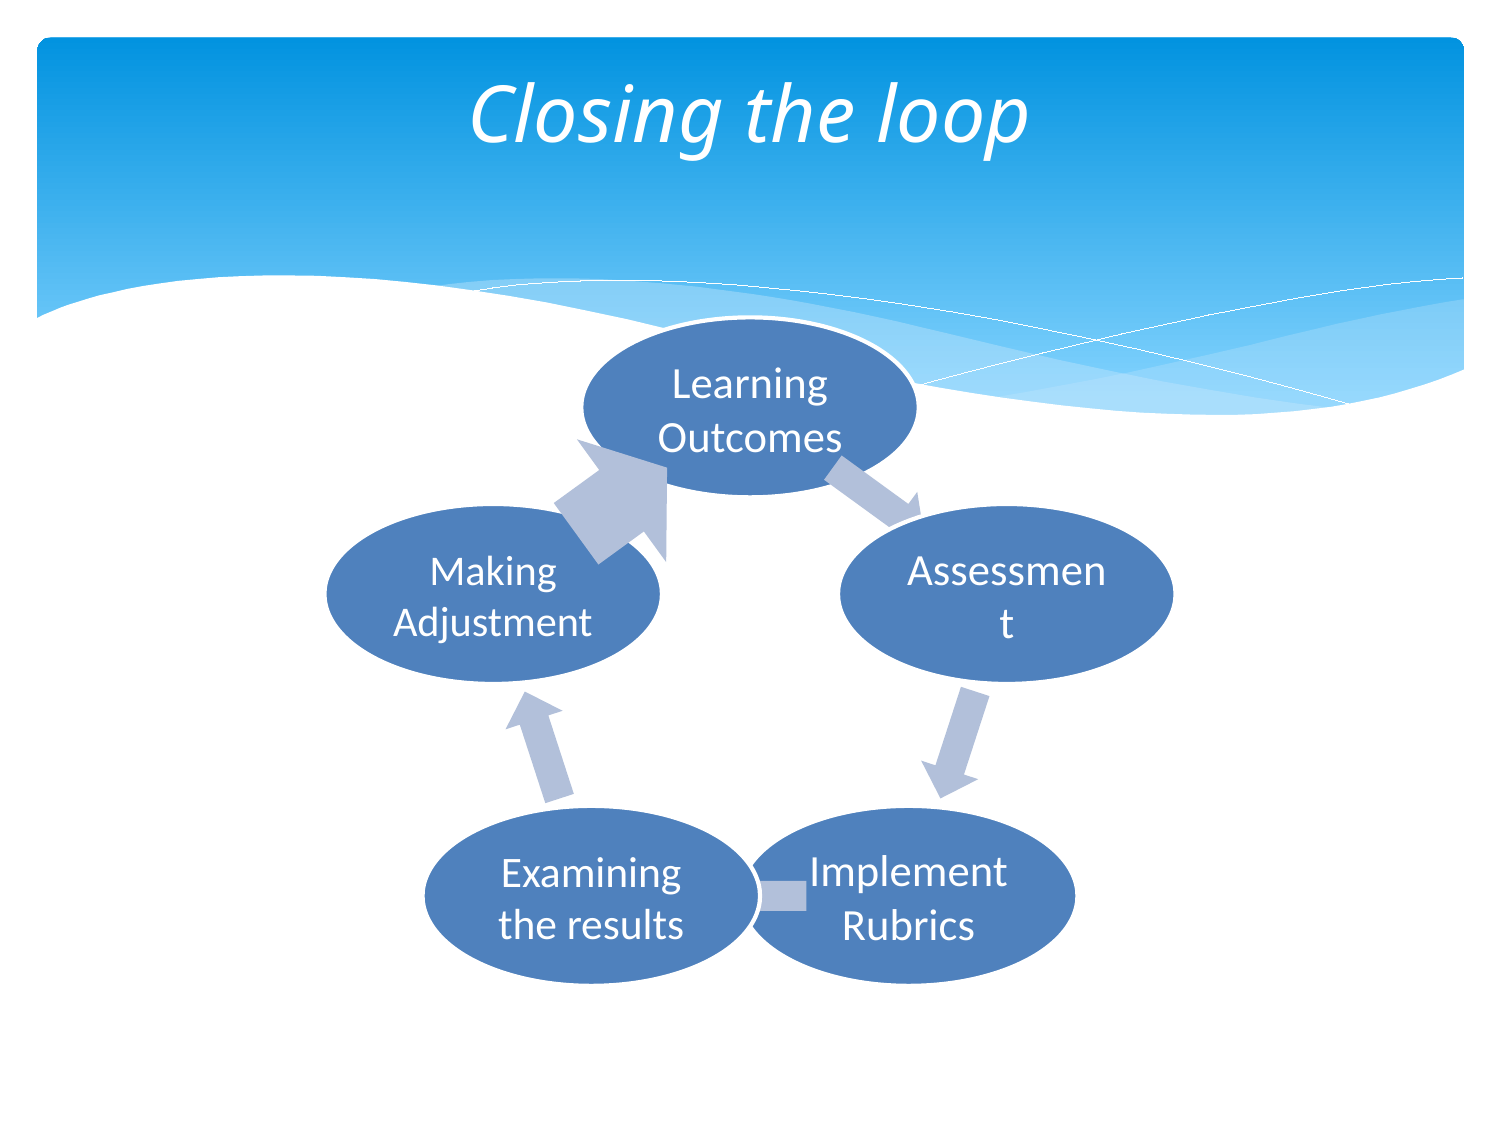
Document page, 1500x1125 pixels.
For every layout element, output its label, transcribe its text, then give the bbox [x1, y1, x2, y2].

title Closing the loop [75, 55, 1425, 261]
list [74, 317, 1426, 1038]
